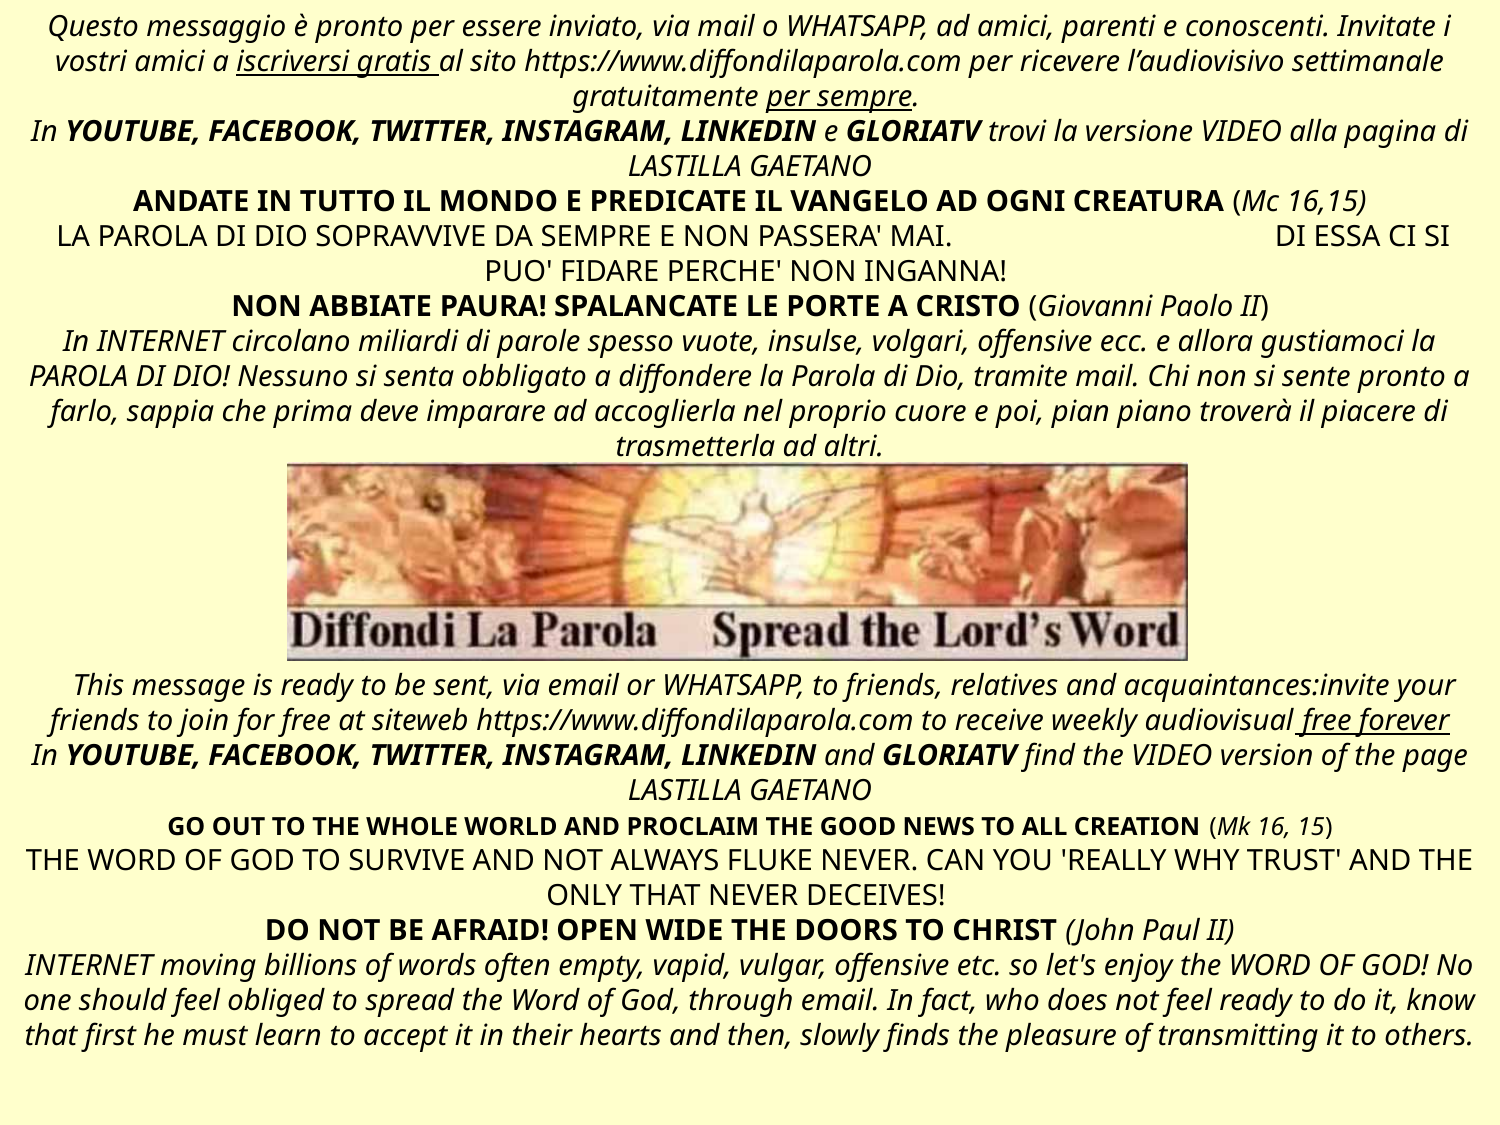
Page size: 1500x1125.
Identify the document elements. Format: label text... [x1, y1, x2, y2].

text_box Questo messaggio è pronto per essere inviato, via mail o WHATSAPP, ad amici, parenti e conoscenti. Invitate i vostri amici a iscriversi gratis al sito https://www.diffondilaparola.com per ricevere l’audiovisivo settimanale gratuitamente per sempre. In YOUTUBE, FACEBOOK, TWITTER, INSTAGRAM, LINKEDIN e GLORIATV trovi la versione VIDEO alla pagina di LASTILLA GAETANO ANDATE IN TUTTO IL MONDO E PREDICATE IL VANGELO AD OGNI CREATURA (Mc 16,15) LA PAROLA DI DIO SOPRAVVIVE DA SEMPRE E NON PASSERA' MAI. DI ESSA CI SI PUO' FIDARE PERCHE' NON INGANNA! NON ABBIATE PAURA! SPALANCATE LE PORTE A CRISTO (Giovanni Paolo II) In INTERNET circolano miliardi di parole spesso vuote, insulse, volgari, offensive ecc. e allora gustiamoci la PAROLA DI DIO! Nessuno si senta obbligato a diffondere la Parola di Dio, tramite mail. Chi non si sente pronto a farlo, sappia che prima deve imparare ad accoglierla nel proprio cuore e poi, pian piano troverà il piacere di trasmetterla ad altri. This message is ready to be sent, via email or WHATSAPP, to friends, relatives and acquaintances:invite your friends to join for free at siteweb https://www.diffondilaparola.com to receive weekly audiovisual free forever In YOUTUBE, FACEBOOK, TWITTER, INSTAGRAM, LINKEDIN and GLORIATV find the VIDEO version of the page LASTILLA GAETANO GO OUT TO THE WHOLE WORLD AND PROCLAIM THE GOOD NEWS TO ALL CREATION (Mk 16, 15) THE WORD OF GOD TO SURVIVE AND NOT ALWAYS FLUKE NEVER. CAN YOU 'REALLY WHY TRUST' AND THE ONLY THAT NEVER DECEIVES! DO NOT BE AFRAID! OPEN WIDE THE DOORS TO CHRIST (John Paul II) INTERNET moving billions of words often empty, vapid, vulgar, offensive etc. so let's enjoy the WORD OF GOD! No one should feel obliged to spread the Word of God, through email. In fact, who does not feel ready to do it, know that first he must learn to accept it in their hearts and then, slowly finds the pleasure of transmitting it to others. [0, 0, 1500, 1059]
picture [287, 462, 1188, 661]
